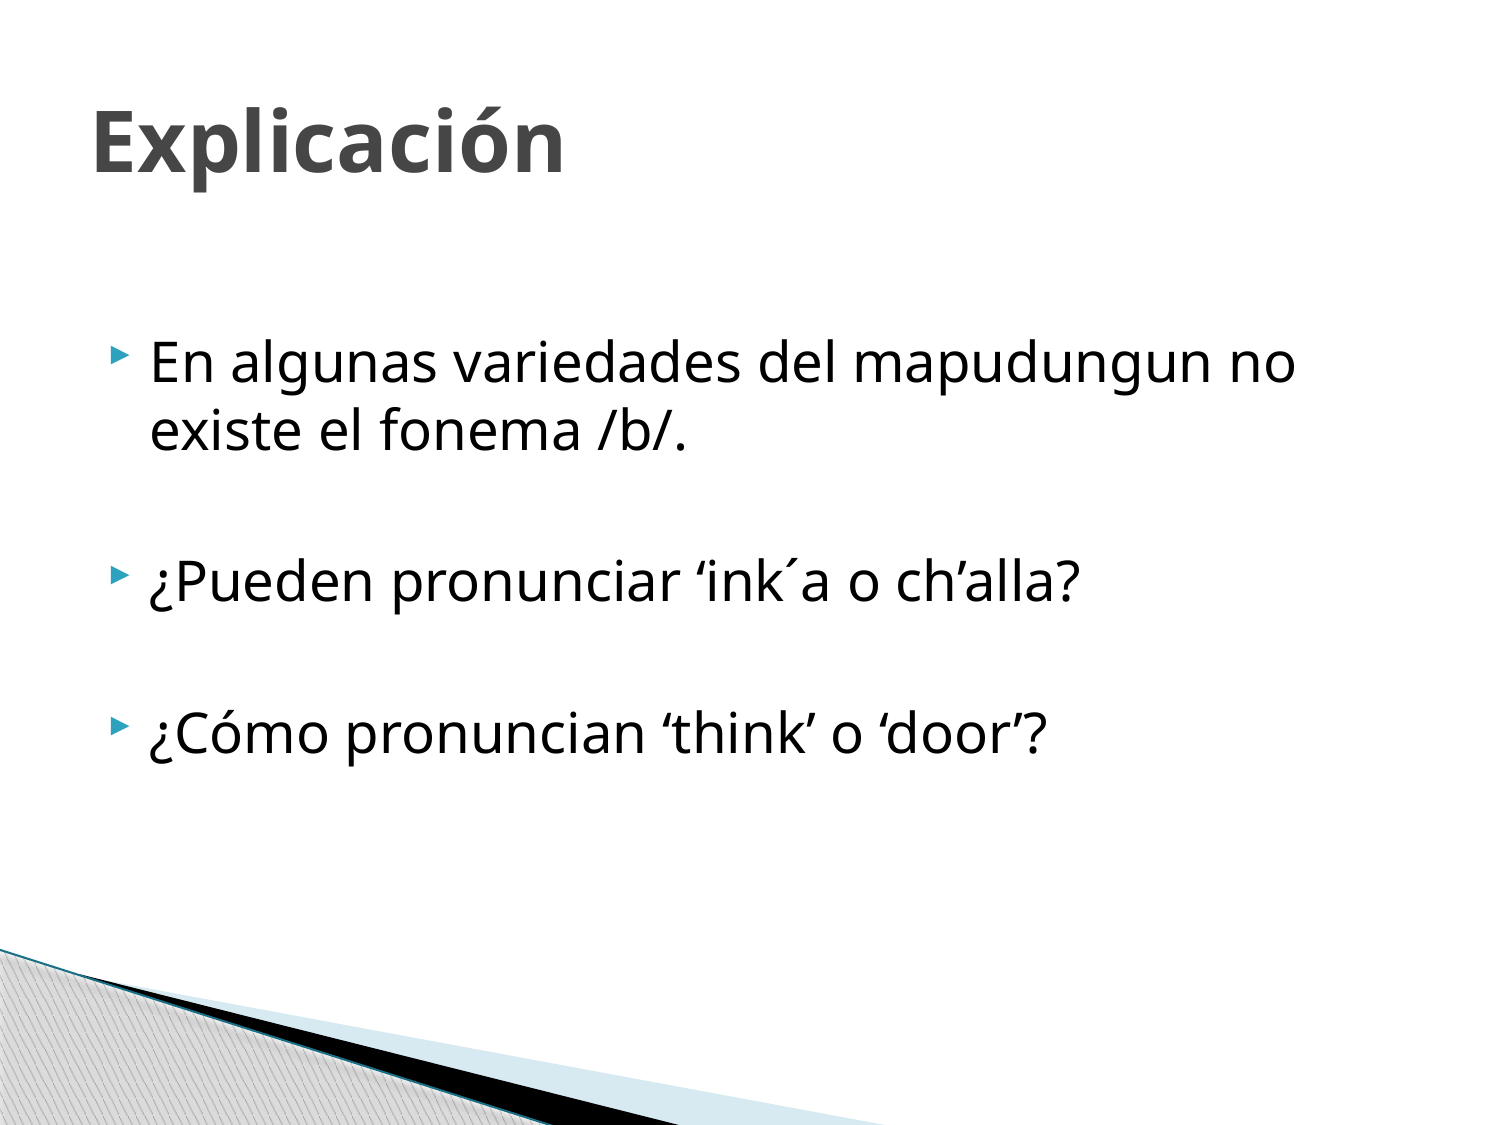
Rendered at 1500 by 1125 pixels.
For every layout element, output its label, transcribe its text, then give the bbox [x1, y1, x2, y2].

title Explicación [75, 45, 1425, 233]
list En algunas variedades del mapudungun no existe el fonema /b/. ¿Pueden pronunciar ‘ink´a o ch’alla? ¿Cómo pronuncian ‘think’ o ‘door’? [75, 243, 1425, 986]
